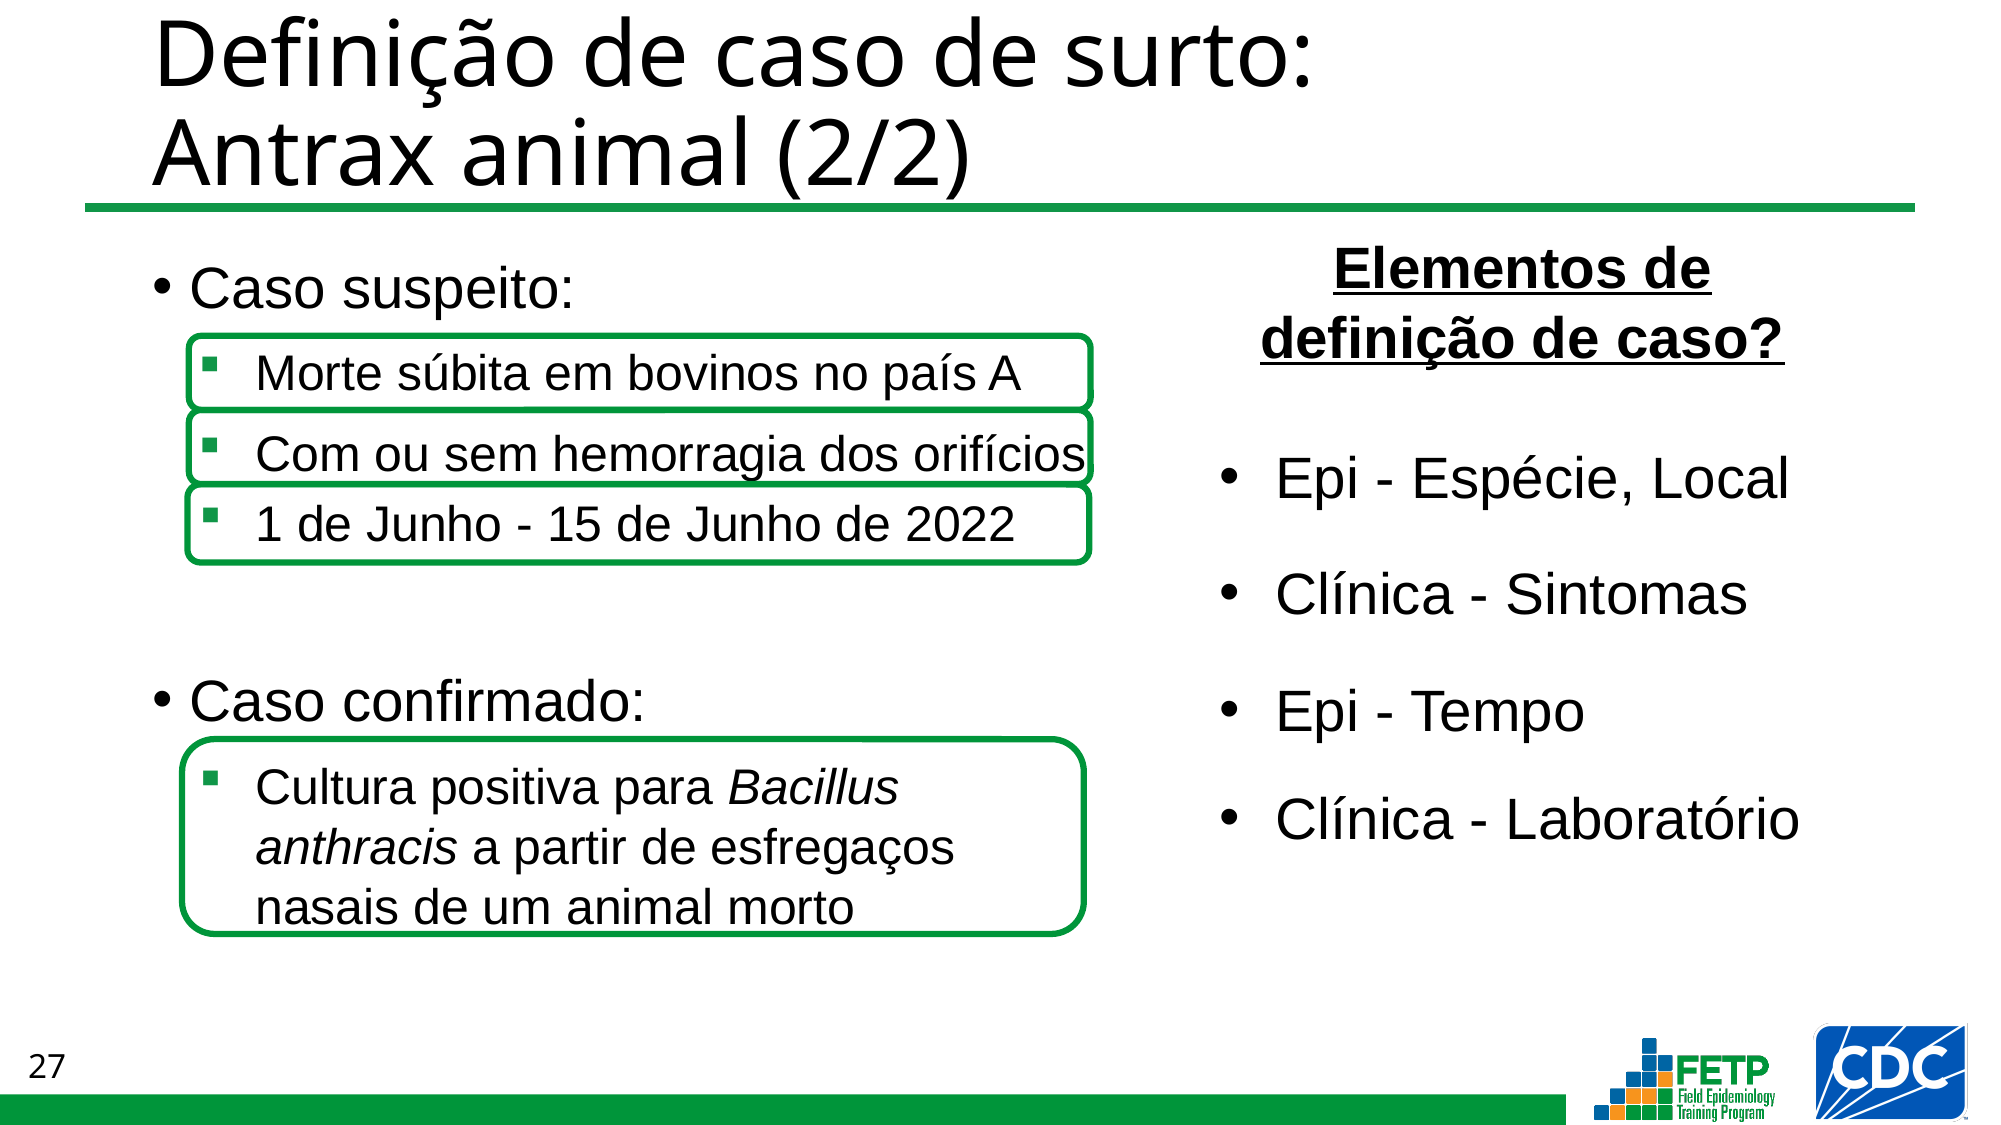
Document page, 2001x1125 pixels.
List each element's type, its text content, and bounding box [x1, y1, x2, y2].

text_box [186, 483, 1091, 564]
picture [1813, 1023, 1968, 1122]
text_box Elementos de definição de caso? [1185, 222, 1860, 352]
text_box [180, 738, 1085, 935]
text_box [187, 410, 1092, 485]
text_box [187, 334, 1092, 411]
text_box Epi - Espécie, Local [1204, 432, 1916, 534]
list Caso suspeito: Morte súbita em bovinos no país A Com ou sem hemorragia dos orifícios 1 de Junho - 15 de Junho de 2022 Caso confirmado: Cultura positiva para Bacillus anthracis a partir de esfregaços nasais de um animal morto [137, 242, 1105, 962]
picture [1594, 1038, 1775, 1122]
title Definição de caso de surto: Antrax animal (2/2) [137, 0, 1935, 207]
text_box Epi - Tempo [1204, 665, 1697, 758]
text_box Clínica - Sintomas [1204, 549, 1779, 650]
text_box Clínica - Laboratório [1204, 773, 1854, 875]
